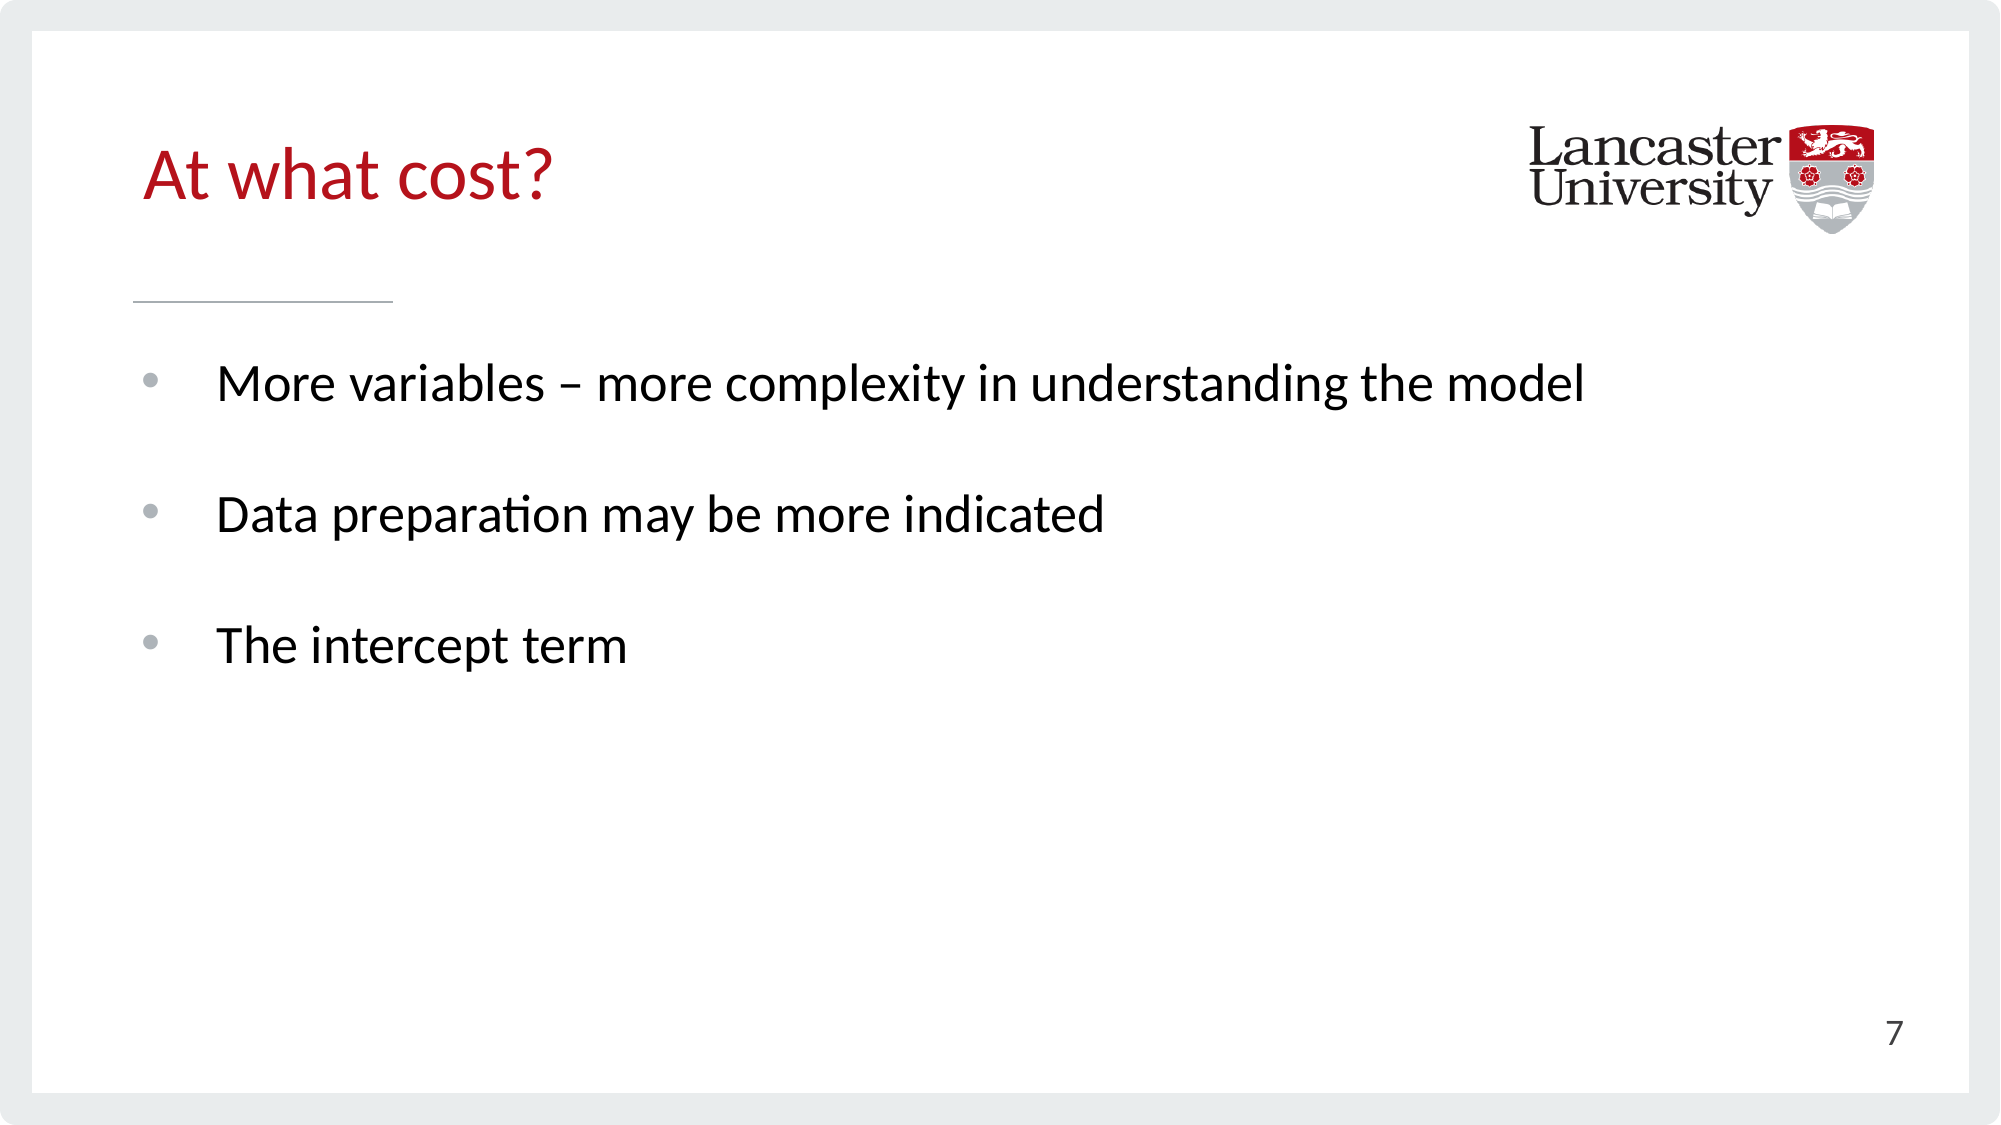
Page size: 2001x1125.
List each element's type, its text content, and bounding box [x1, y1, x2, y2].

slide_number 7 [1468, 1001, 1919, 1061]
list More variables – more complexity in understanding the model Data preparation may be more indicated The intercept term [126, 307, 1888, 858]
title At what cost? [128, 78, 1448, 279]
